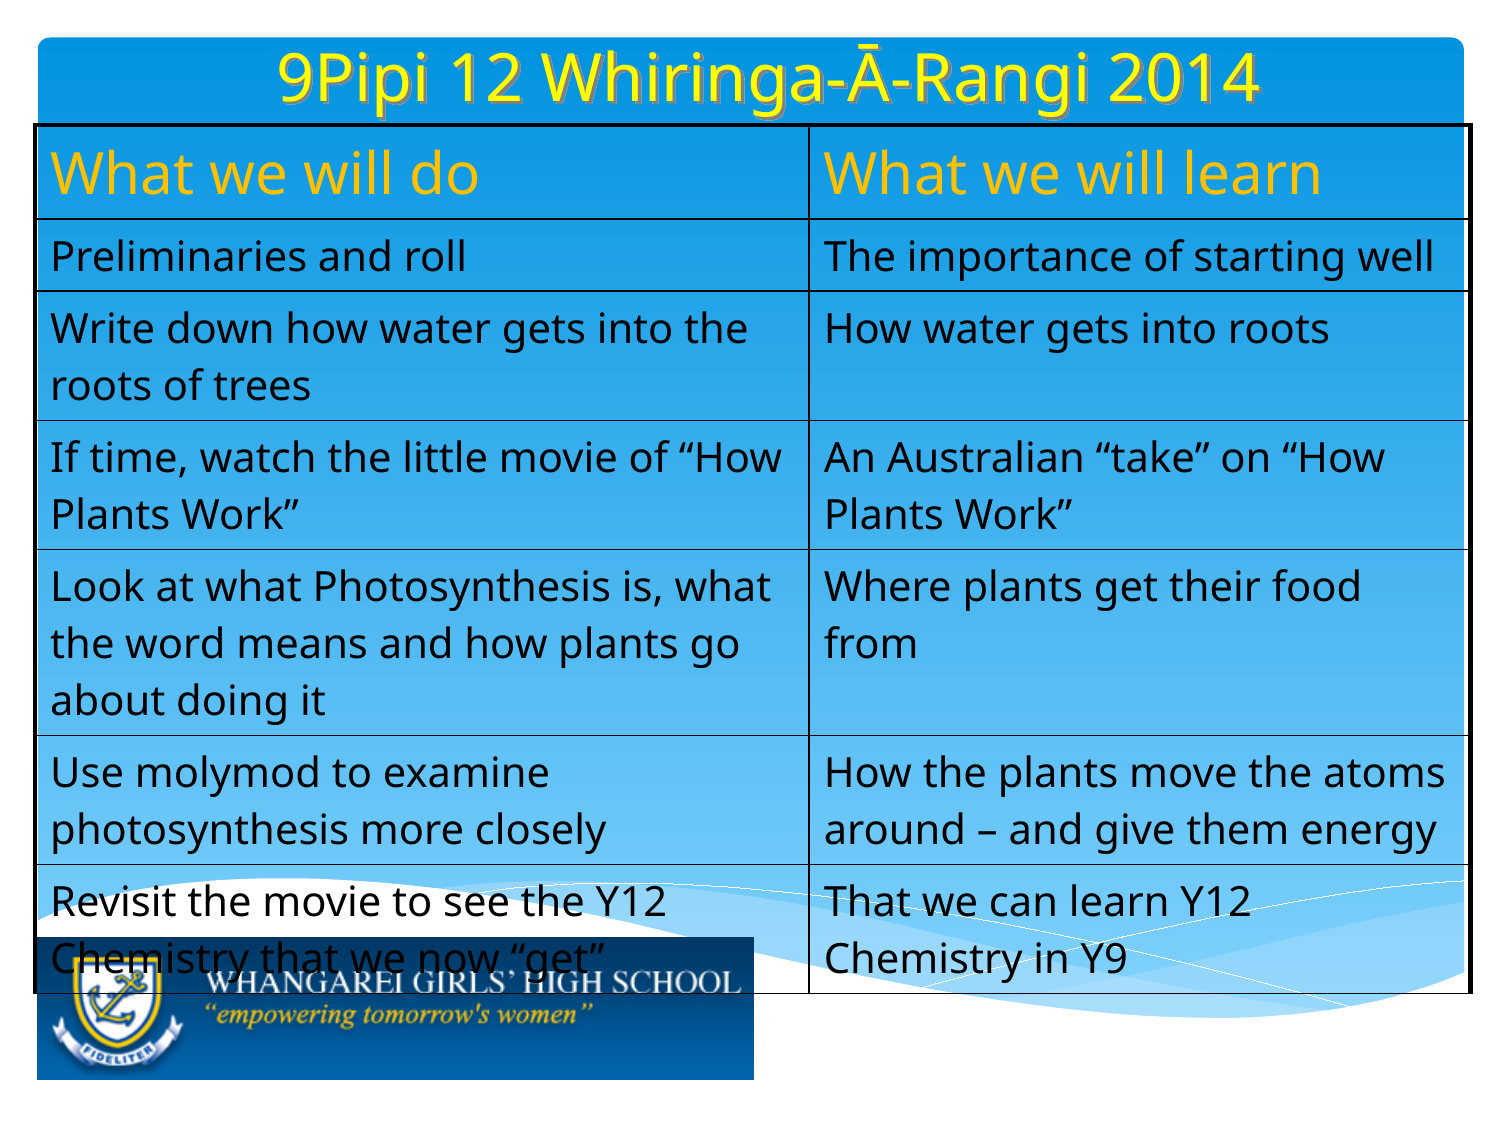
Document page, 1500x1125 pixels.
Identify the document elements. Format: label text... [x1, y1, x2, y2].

picture [37, 937, 754, 1080]
table_cell An Australian “take” on “How Plants Work” [810, 421, 1468, 549]
table_cell Preliminaries and roll [37, 220, 808, 290]
table_cell How water gets into roots [810, 292, 1468, 420]
table_cell Write down how water gets into the roots of trees [37, 292, 808, 420]
table_header What we will do [37, 127, 808, 218]
table_cell That we can learn Y12 Chemistry in Y9 [810, 865, 1468, 993]
table_cell Use molymod to examine photosynthesis more closely [37, 736, 808, 864]
table_cell The importance of starting well [810, 220, 1468, 290]
table_cell If time, watch the little movie of “How Plants Work” [37, 421, 808, 549]
table_cell Where plants get their food from [810, 550, 1468, 735]
table_cell Revisit the movie to see the Y12 Chemistry that we now “get” [37, 865, 808, 993]
text_box 9Pipi 12 Whiringa-Ā-Rangi 2014 [162, 24, 1375, 123]
table_cell Look at what Photosynthesis is, what the word means and how plants go about doing it [37, 550, 808, 735]
table_cell How the plants move the atoms around – and give them energy [810, 736, 1468, 864]
table_header What we will learn [810, 127, 1468, 218]
